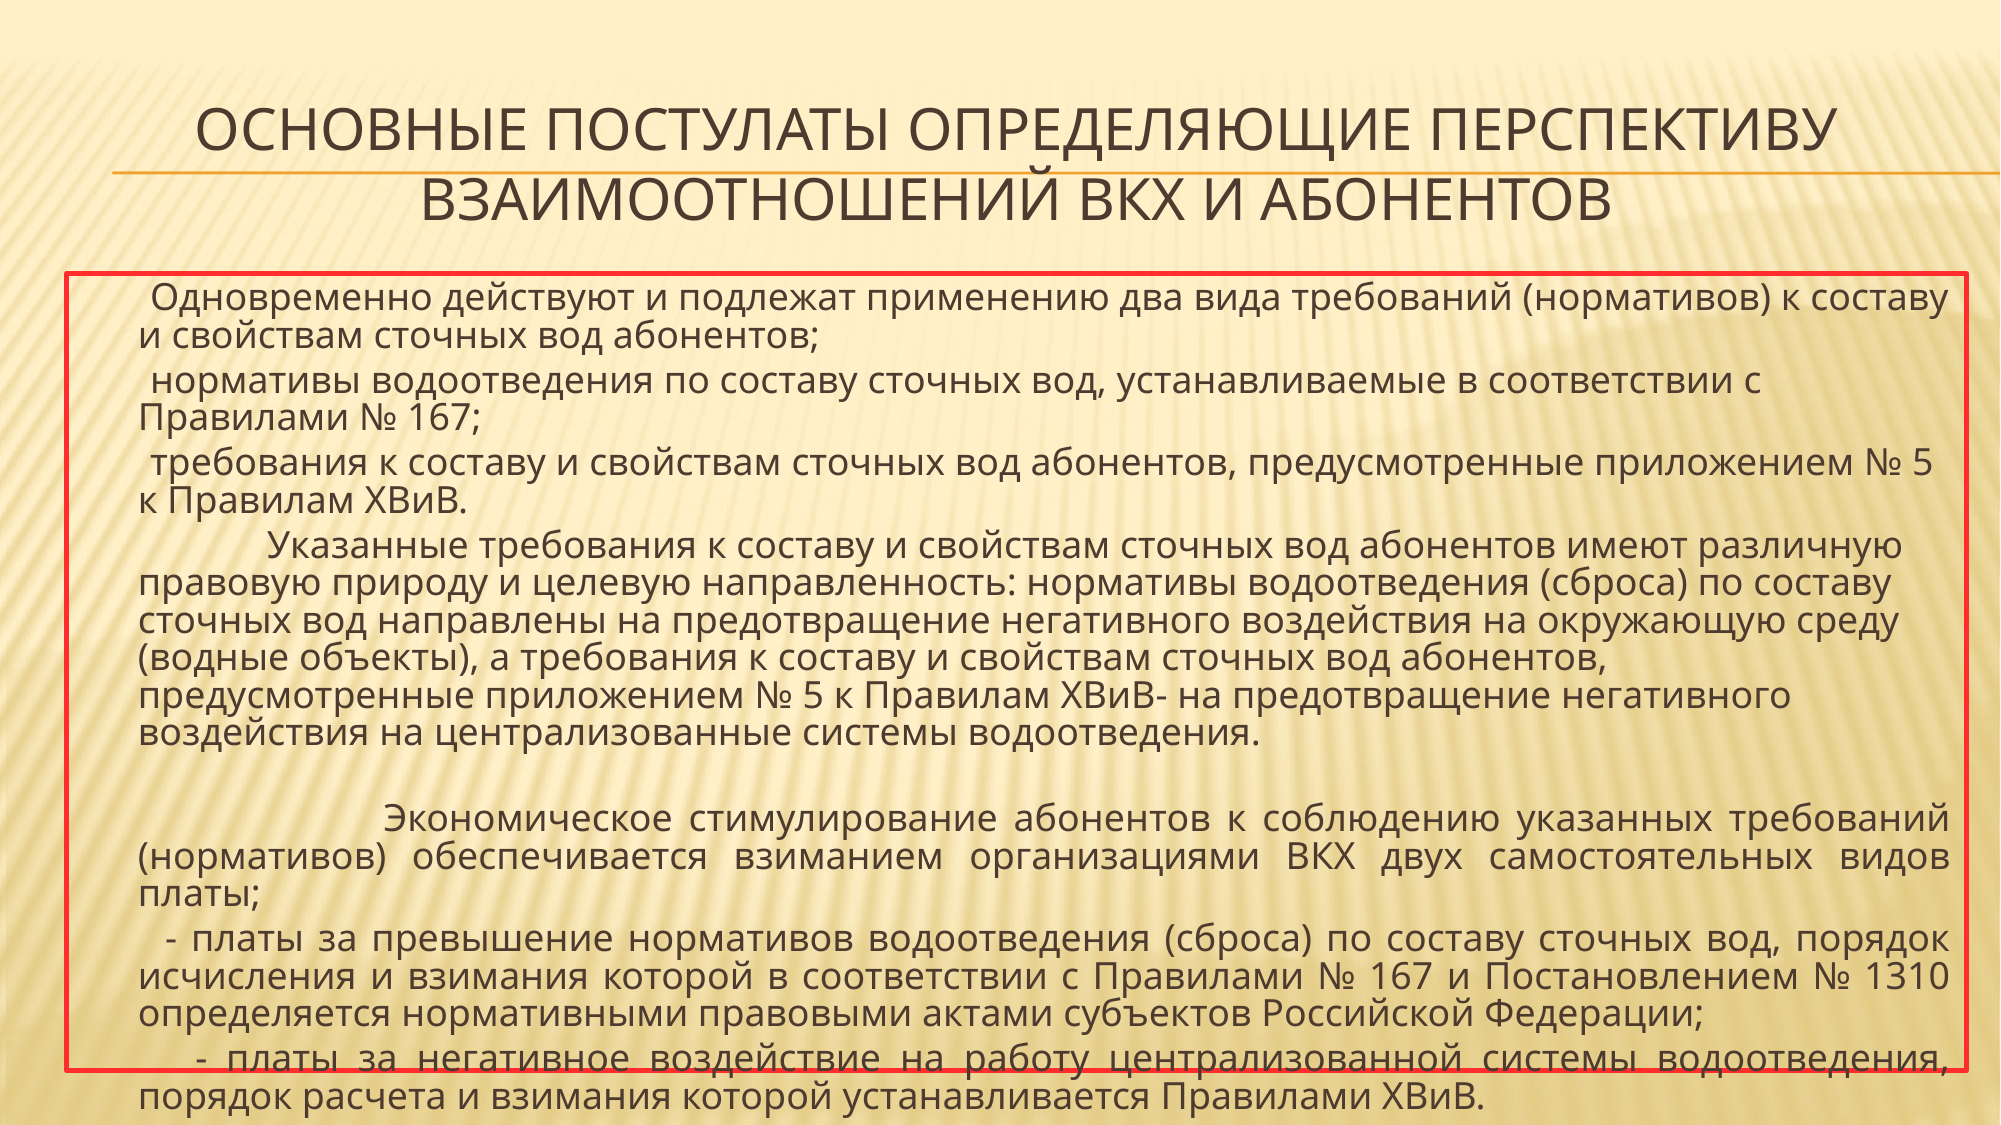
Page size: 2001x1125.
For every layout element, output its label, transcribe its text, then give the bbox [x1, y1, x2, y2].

list Одновременно действуют и подлежат применению два вида требований (нормативов) к составу и свойствам сточных вод абонентов; нормативы водоотведения по составу сточных вод, устанавливаемые в соответствии с Правилами № 167; требования к составу и свойствам сточных вод абонентов, предусмотренные приложением № 5 к Правилам ХВиВ. Указанные требования к составу и свойствам сточных вод абонентов имеют различную правовую природу и целевую направленность: нормативы водоотведения (сброса) по составу сточных вод направлены на предотвращение негативного воздействия на окружающую среду (водные объекты), а требования к составу и свойствам сточных вод абонентов, предусмотренные приложением № 5 к Правилам ХВиВ- на предотвращение негативного воздействия на централизованные системы водоотведения. Экономическое стимулирование абонентов к соблюдению указанных требований (нормативов) обеспечивается взиманием организациями ВКХ двух самостоятельных видов платы; - платы за превышение нормативов водоотведения (сброса) по составу сточных вод, порядок исчисления и взимания которой в соответствии с Правилами № 167 и Постановлением № 1310 определяется нормативными правовыми актами субъектов Российской Федерации; - платы за негативное воздействие на работу централизованной системы водоотведения, порядок расчета и взимания которой устанавливается Правилами ХВиВ. [66, 273, 1967, 1071]
title Основные постулаты определяющие перспективу взаимоотношений ВКХ и абонентов [66, 93, 1967, 231]
